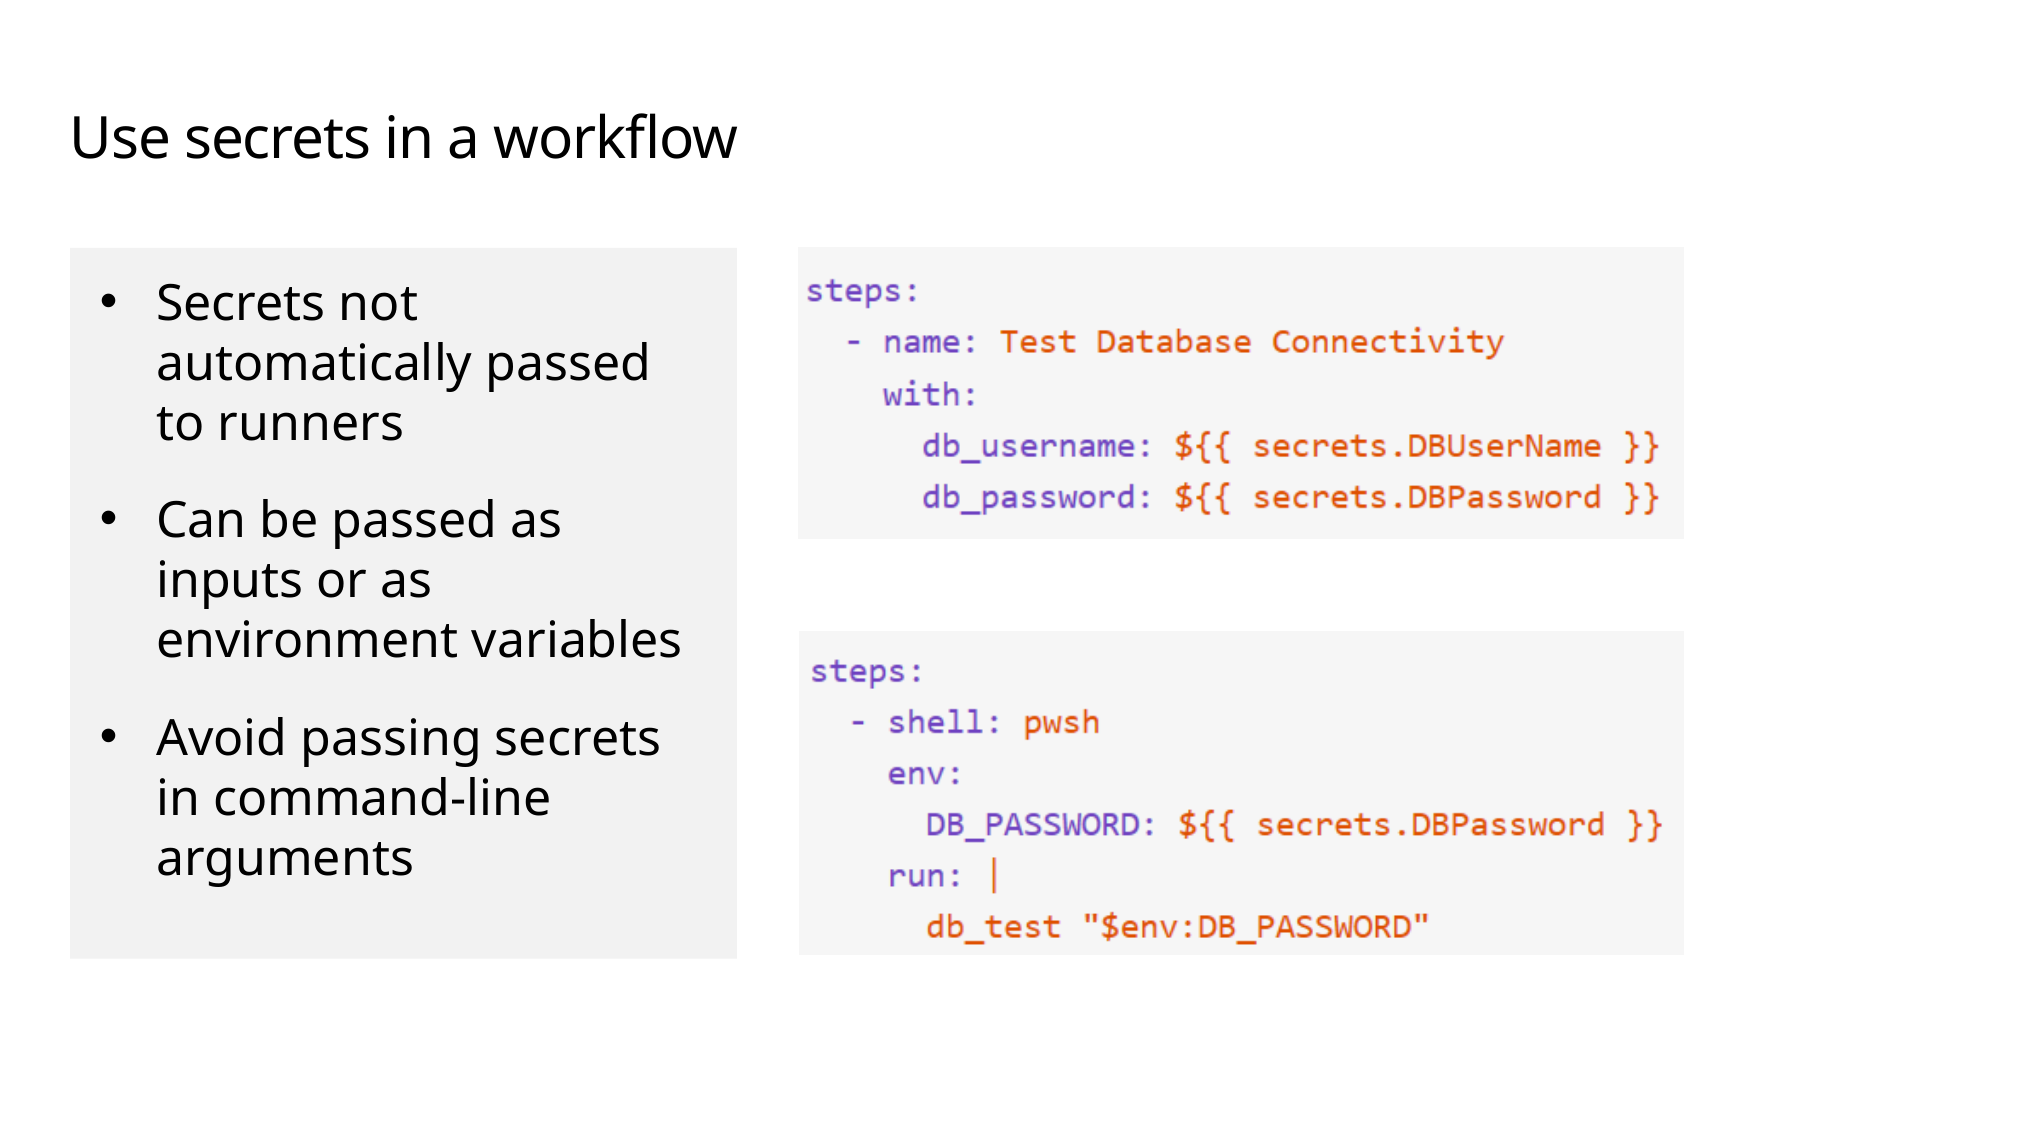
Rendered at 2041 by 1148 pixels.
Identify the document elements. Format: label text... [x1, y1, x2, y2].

title Use secrets in a workflow [70, 103, 1969, 172]
text_box Secrets not automatically passed to runners Can be passed as inputs or as environment variables Avoid passing secrets in command-line arguments [70, 247, 737, 959]
picture [798, 631, 1684, 956]
picture [797, 247, 1685, 540]
